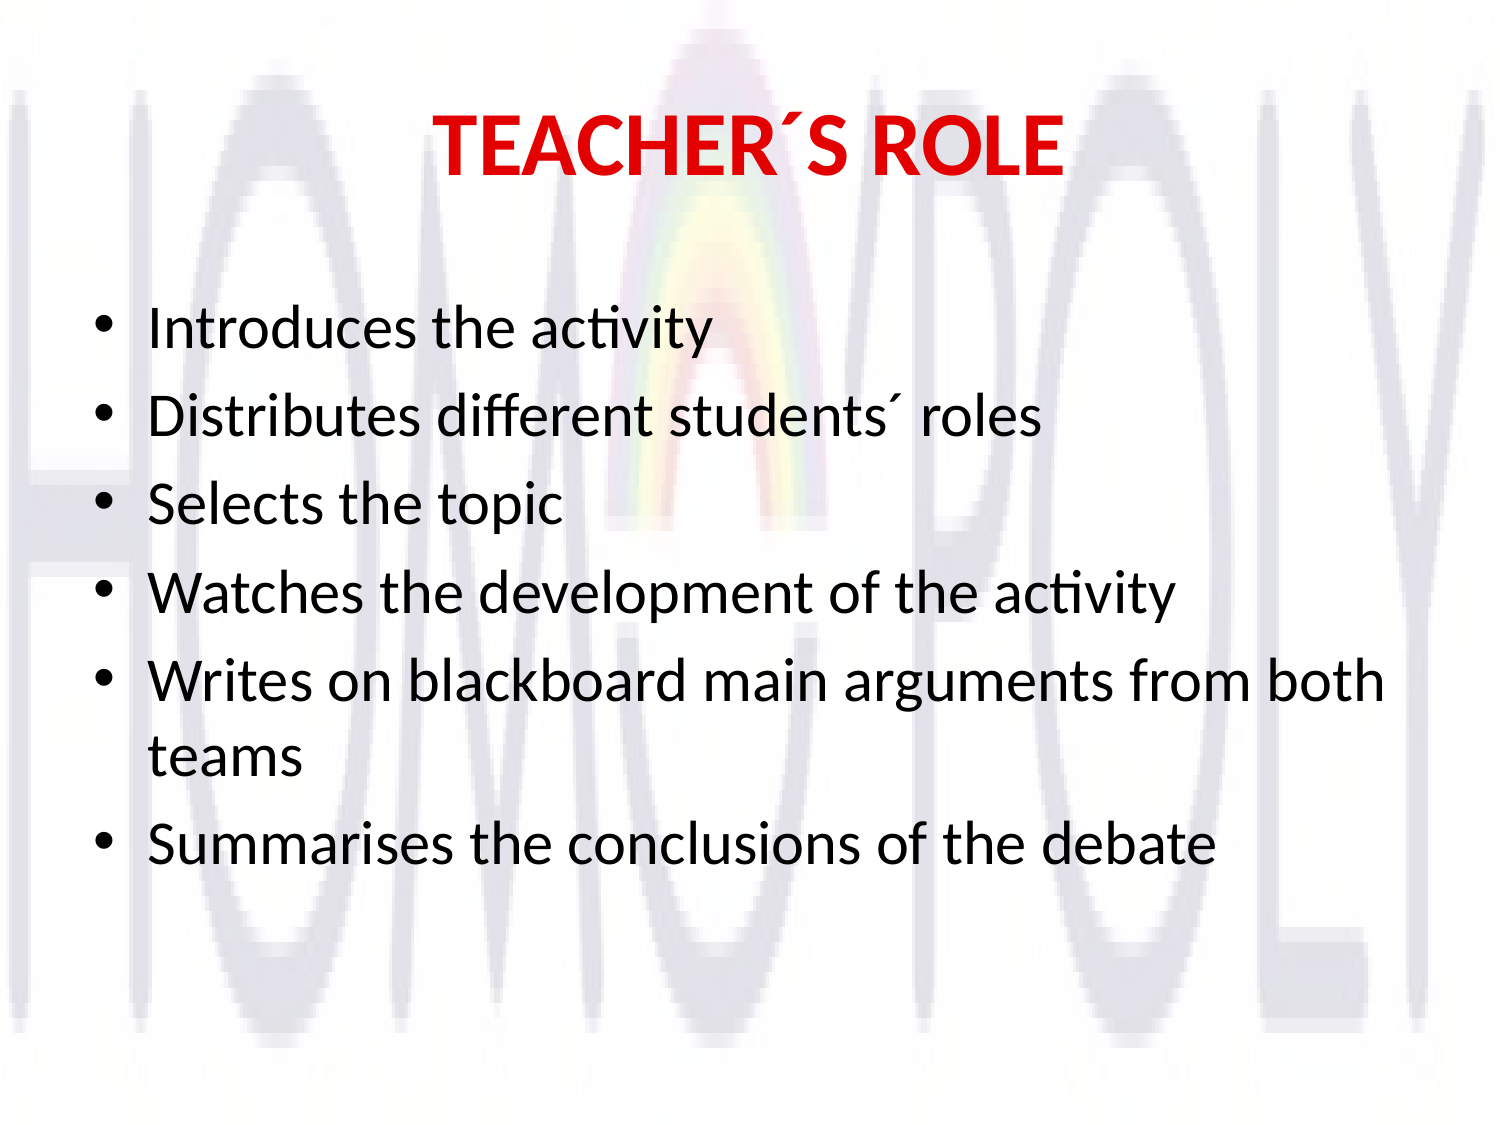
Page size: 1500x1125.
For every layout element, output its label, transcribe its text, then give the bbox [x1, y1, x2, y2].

list Introduces the activity Distributes different students´ roles Selects the topic Watches the development of the activity Writes on blackboard main arguments from both teams Summarises the conclusions of the debate [76, 278, 1427, 946]
title TEACHER´S ROLE [75, 45, 1425, 233]
